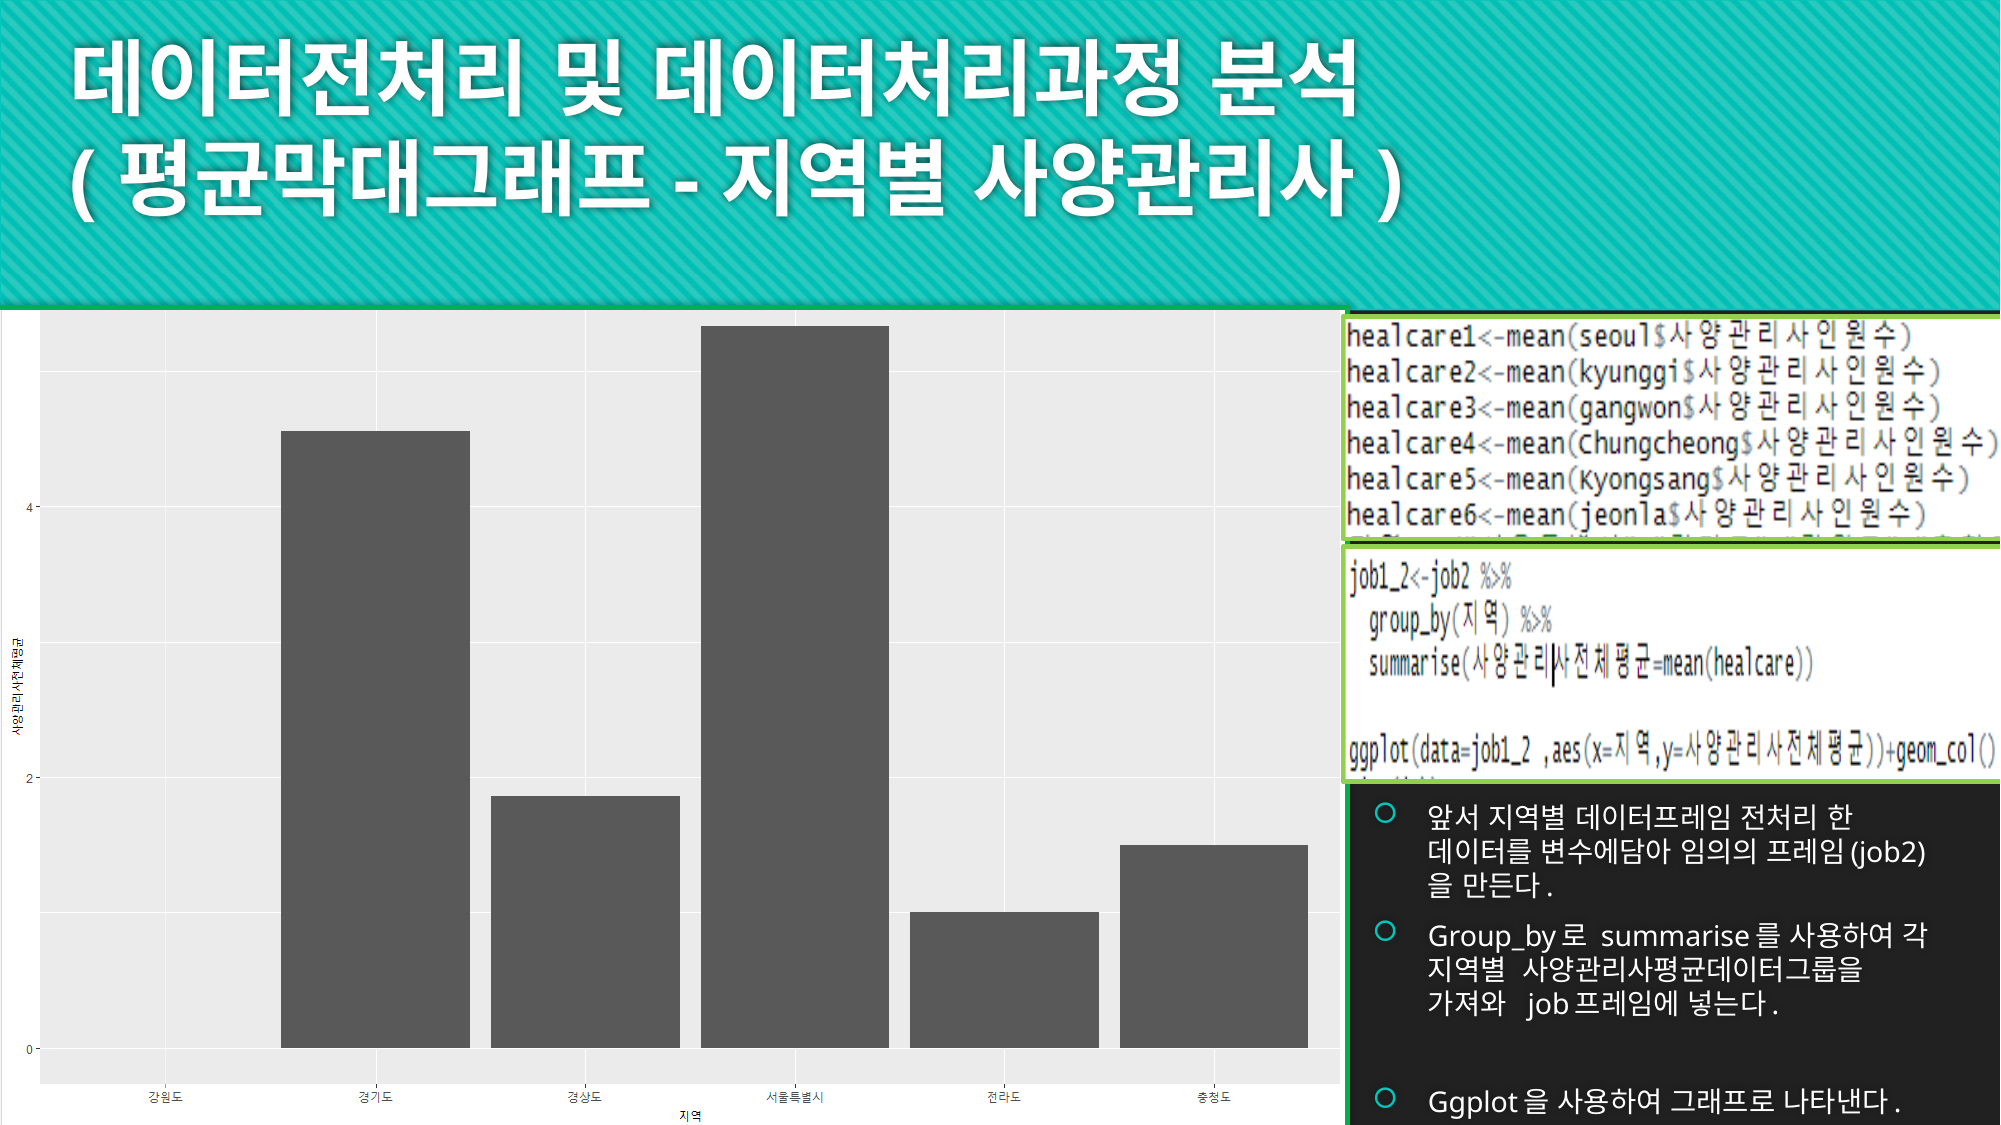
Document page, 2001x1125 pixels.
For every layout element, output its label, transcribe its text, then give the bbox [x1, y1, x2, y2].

text_box 앞서 지역별 데이터프레임 전처리 한 데이터를 변수에담아 임의의 프레임(job2)을 만든다. Group_by로 summarise를 사용하여 각 지역별 사양관리사평균데이터그룹을 가져와 job프레임에 넣는다. Ggplot을 사용하여 그래프로 나타낸다. [1357, 791, 1960, 1125]
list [0, 309, 1346, 1125]
title 데이터전처리 및 데이터처리과정 분석 (평균막대그래프-지역별 사양관리사) [54, 74, 1940, 234]
picture [1345, 318, 2000, 537]
picture [1345, 548, 2000, 780]
